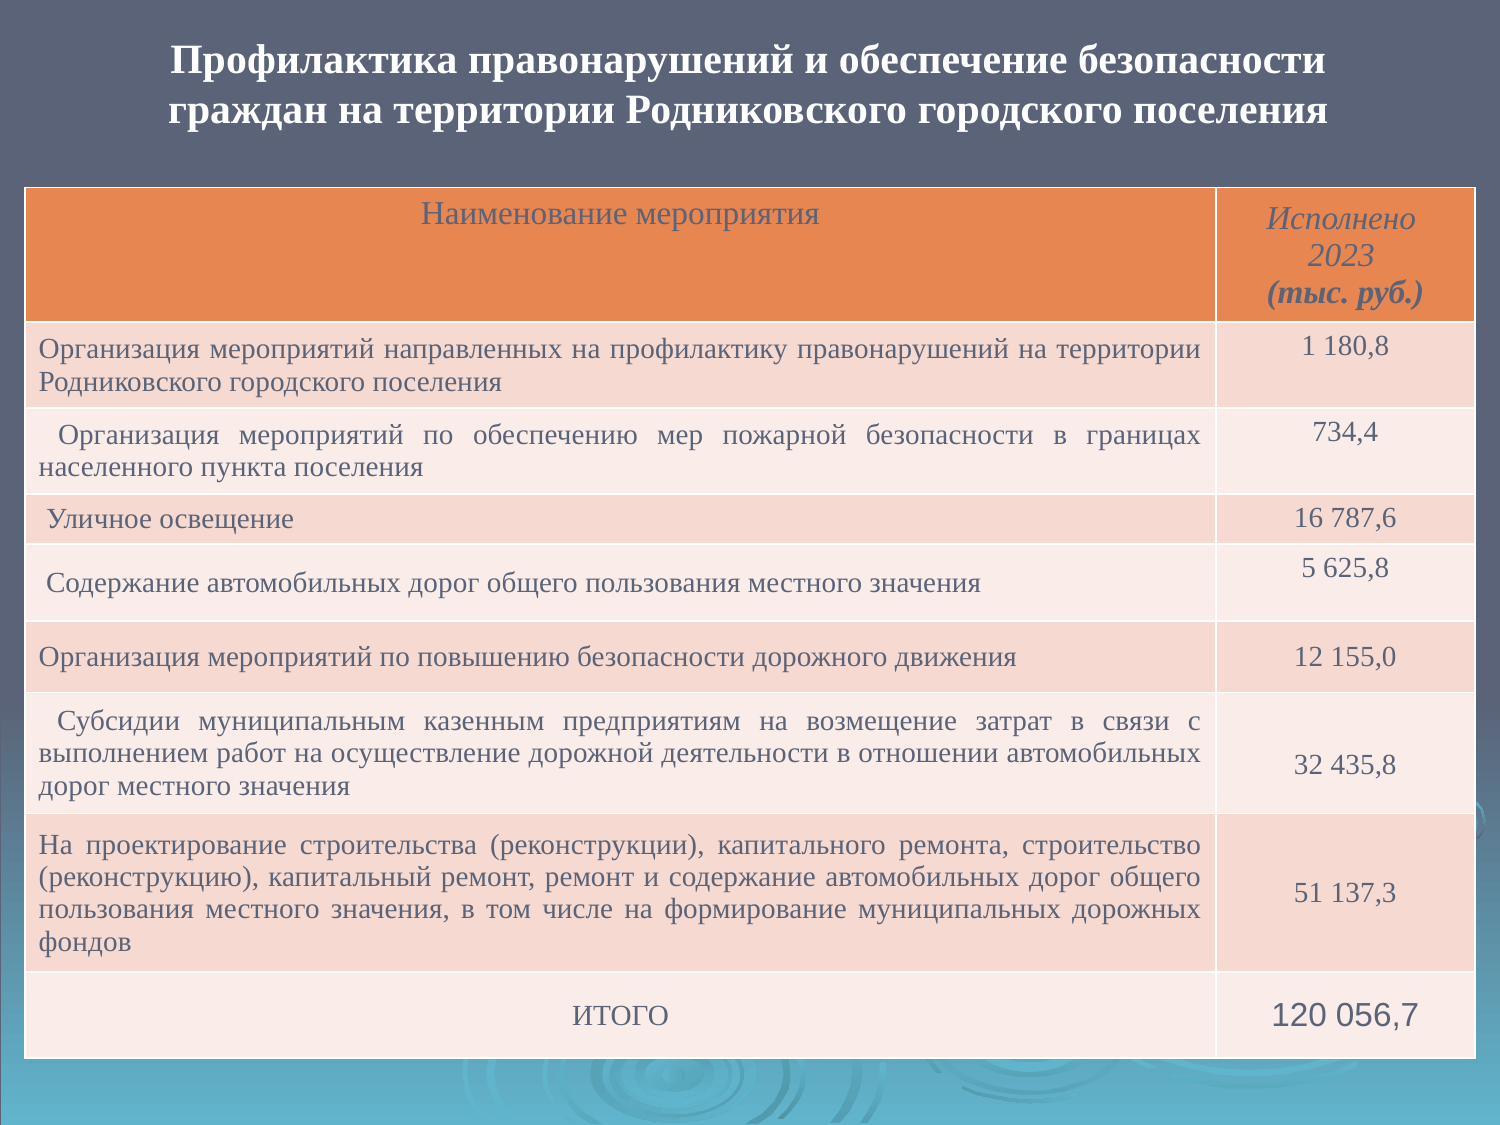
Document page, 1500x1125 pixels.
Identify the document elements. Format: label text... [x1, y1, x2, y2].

table_cell 16 787,6 [1217, 495, 1474, 543]
table_cell 32 435,8 [1217, 693, 1474, 813]
table_cell На проектирование строительства (реконструкции), капитального ремонта, строительство (реконструкцию), капитальный ремонт, ремонт и содержание автомобильных дорог общего пользования местного значения, в том числе на формирование муниципальных дорожных фондов [26, 814, 1215, 971]
table_cell Уличное освещение [26, 495, 1215, 543]
text_box Профилактика правонарушений и обеспечение безопасности граждан на территории Родниковского городского поселения [80, 24, 1416, 140]
table_cell Субсидии муниципальным казенным предприятиям на возмещение затрат в связи с выполнением работ на осуществление дорожной деятельности в отношении автомобильных дорог местного значения [26, 693, 1215, 813]
table_header Наименование мероприятия [26, 188, 1215, 321]
table_cell Организация мероприятий по обеспечению мер пожарной безопасности в границах населенного пункта поселения [26, 409, 1215, 493]
table_cell 51 137,3 [1217, 814, 1474, 971]
table_cell 5 625,8 [1217, 545, 1474, 620]
table_cell 1 180,8 [1217, 323, 1474, 407]
table_cell 734,4 [1217, 409, 1474, 493]
table_cell Содержание автомобильных дорог общего пользования местного значения [26, 545, 1215, 620]
table_cell 120 056,7 [1217, 973, 1474, 1057]
table_header Исполнено 2023 (тыс. руб.) [1217, 188, 1474, 321]
table_cell ИТОГО [26, 973, 1215, 1057]
table_cell Организация мероприятий по повышению безопасности дорожного движения [26, 622, 1215, 692]
table_cell Организация мероприятий направленных на профилактику правонарушений на территории Родниковского городского поселения [26, 323, 1215, 407]
table_cell 12 155,0 [1217, 622, 1474, 692]
